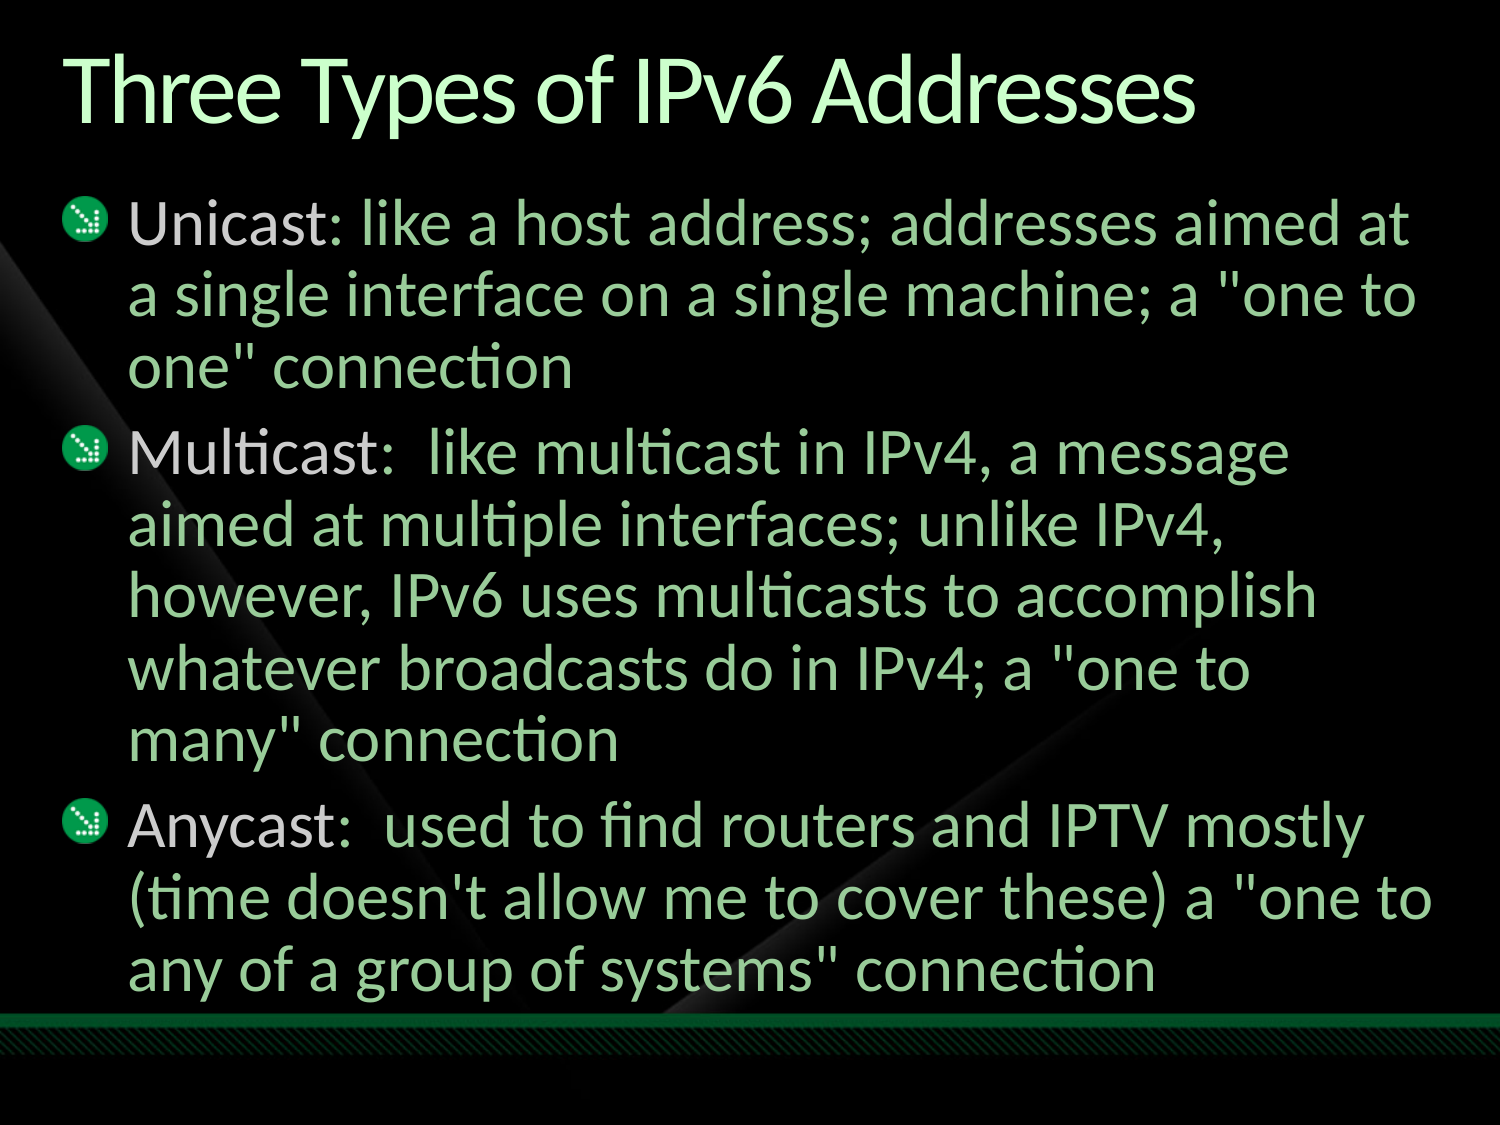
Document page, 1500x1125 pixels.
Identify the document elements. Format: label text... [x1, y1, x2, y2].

list Unicast: like a host address; addresses aimed at a single interface on a single machine; a "one to one" connection Multicast: like multicast in IPv4, a message aimed at multiple interfaces; unlike IPv4, however, IPv6 uses multicasts to accomplish whatever broadcasts do in IPv4; a "one to many" connection Anycast: used to find routers and IPTV mostly (time doesn't allow me to cover these) a "one to any of a group of systems" connection [62, 187, 1438, 1020]
picture [0, 0, 1500, 1125]
title Three Types of IPv6 Addresses [62, 37, 1438, 147]
